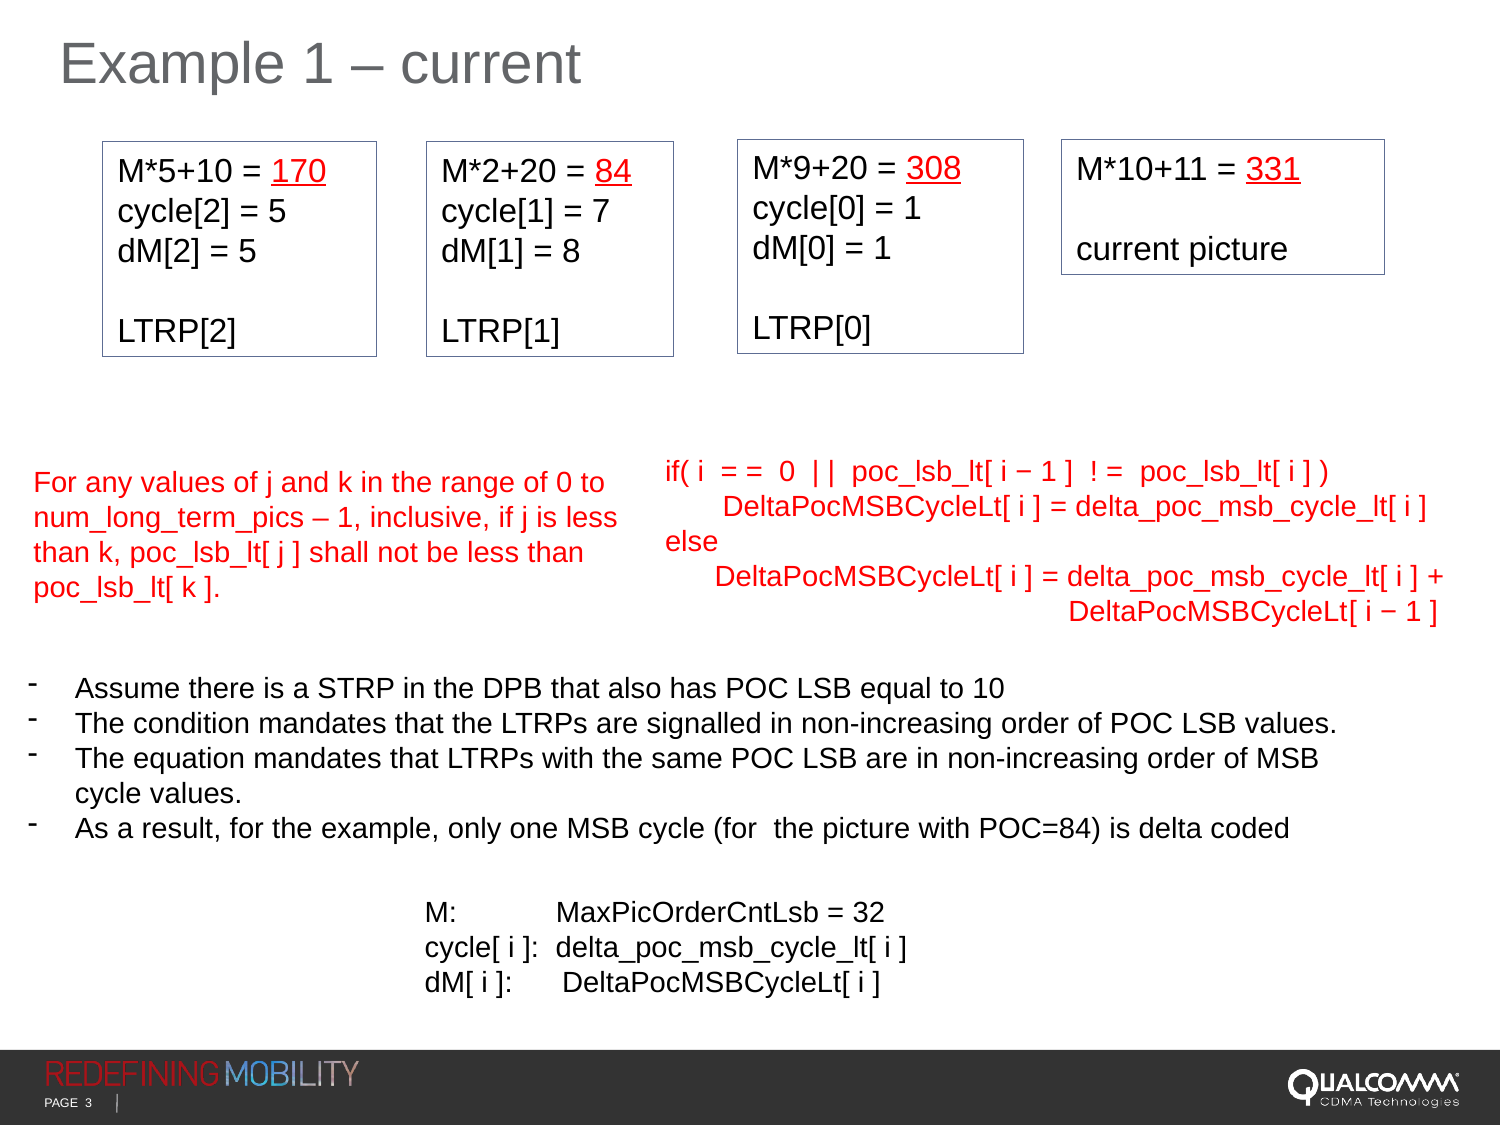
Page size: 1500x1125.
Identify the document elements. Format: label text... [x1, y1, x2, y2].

text_box Assume there is a STRP in the DPB that also has POC LSB equal to 10 The condition mandates that the LTRPs are signalled in non-increasing order of POC LSB values. The equation mandates that LTRPs with the same POC LSB are in non-increasing order of MSB cycle values. As a result, for the example, only one MSB cycle (for the picture with POC=84) is delta coded [13, 662, 1385, 887]
text_box M*10+11 = 331 current picture [1061, 139, 1385, 275]
text_box M: MaxPicOrderCntLsb = 32 cycle[ i ]: delta_poc_msb_cycle_lt[ i ] dM[ i ]: DeltaPocMSBCycleLt[ i ] [409, 887, 989, 1006]
text_box if( i = = 0 | | poc_lsb_lt[ i − 1 ] ! = poc_lsb_lt[ i ] ) DeltaPocMSBCycleLt[ i ] = delta_poc_msb_cycle_lt[ i ] else DeltaPocMSBCycleLt[ i ] = delta_poc_msb_cycle_lt[ i ] + DeltaPocMSBCycleLt[ i − 1 ] [650, 445, 1484, 635]
title Example 1 – current [44, 20, 1483, 113]
text_box M*5+10 = 170 cycle[2] = 5 dM[2] = 5 LTRP[2] [102, 141, 377, 357]
picture [1278, 1058, 1478, 1114]
text_box For any values of j and k in the range of 0 to num_long_term_pics – 1, inclusive, if j is less than k, poc_lsb_lt[ j ] shall not be less than poc_lsb_lt[ k ]. [18, 455, 650, 611]
picture [31, 1049, 369, 1098]
text_box M*9+20 = 308 cycle[0] = 1 dM[0] = 1 LTRP[0] [737, 139, 1024, 354]
text_box M*2+20 = 84 cycle[1] = 7 dM[1] = 8 LTRP[1] [426, 141, 674, 357]
